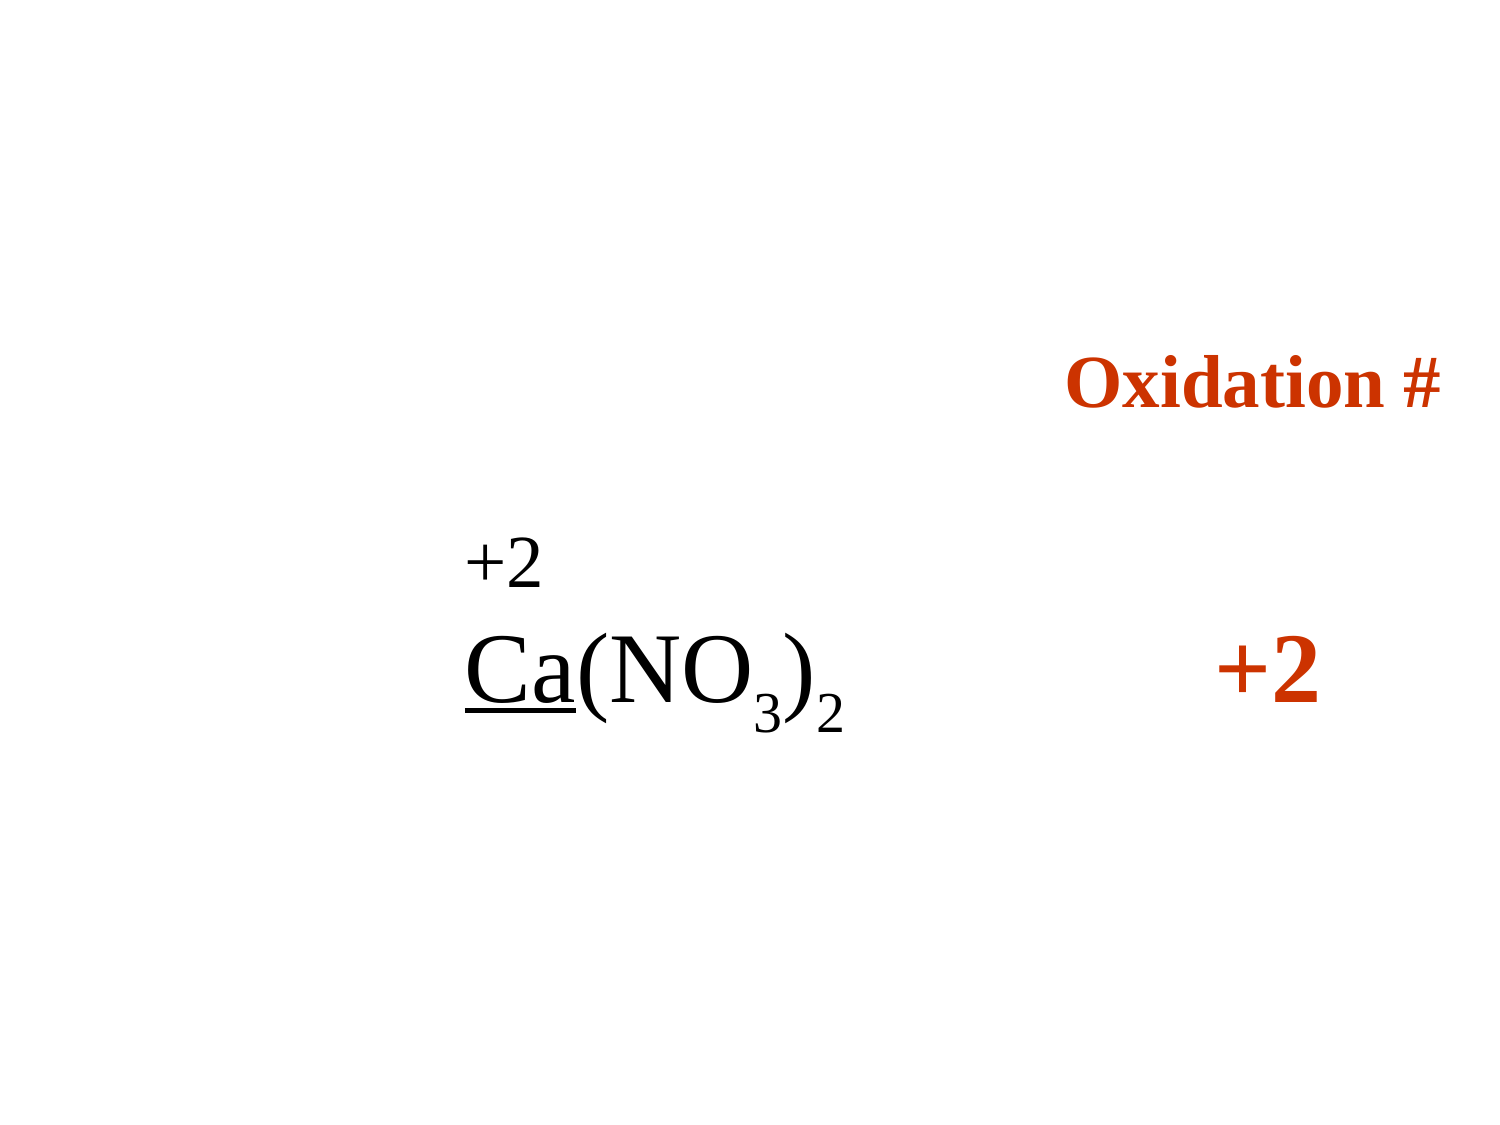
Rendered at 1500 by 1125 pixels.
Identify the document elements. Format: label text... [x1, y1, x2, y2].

text_box Oxidation # +2 Ca(NO3)2 +2 [0, 324, 1500, 752]
